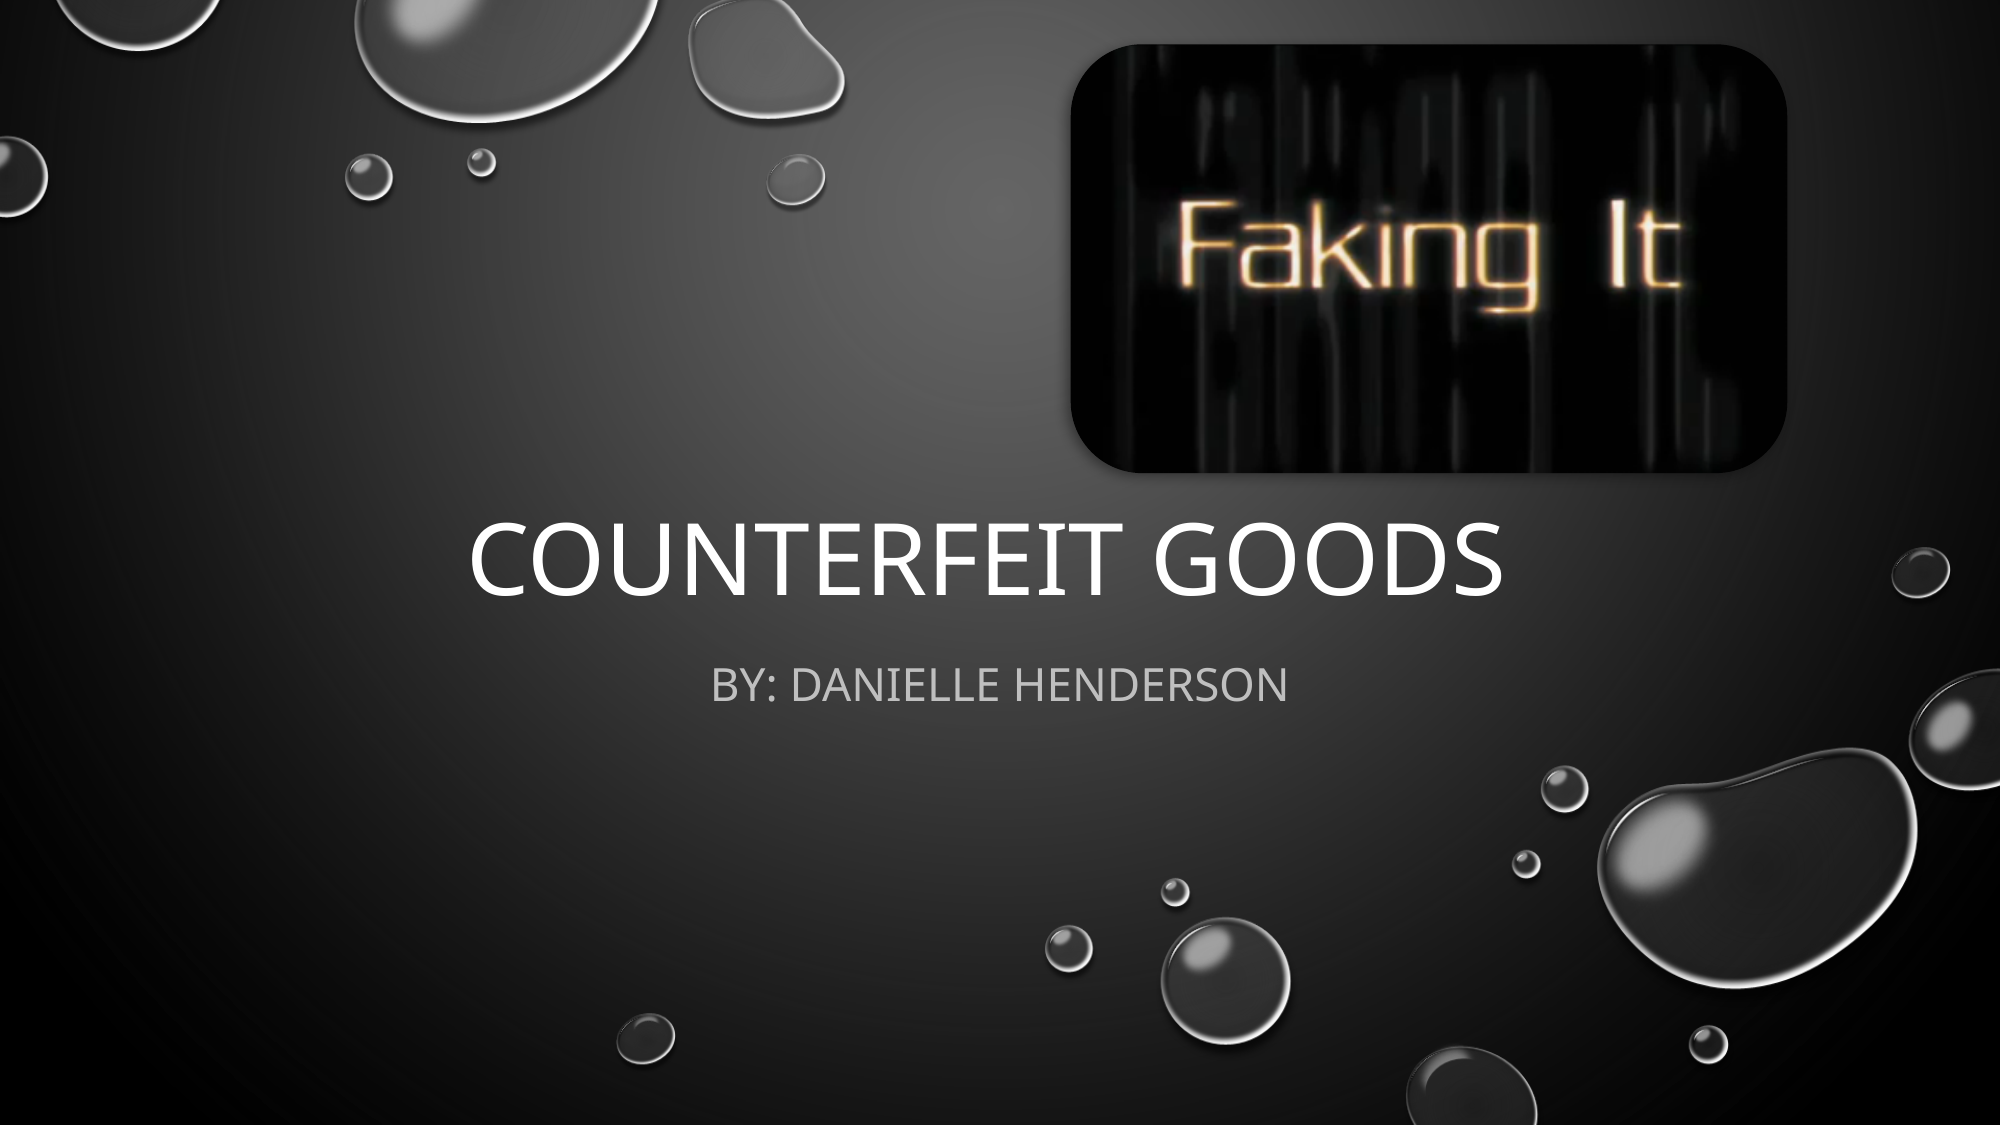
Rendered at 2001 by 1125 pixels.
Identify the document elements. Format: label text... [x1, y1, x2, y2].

title Counterfeit Goods [287, 213, 1713, 625]
subtitle By: Danielle Henderson [287, 637, 1713, 863]
picture [0, 0, 2000, 1125]
